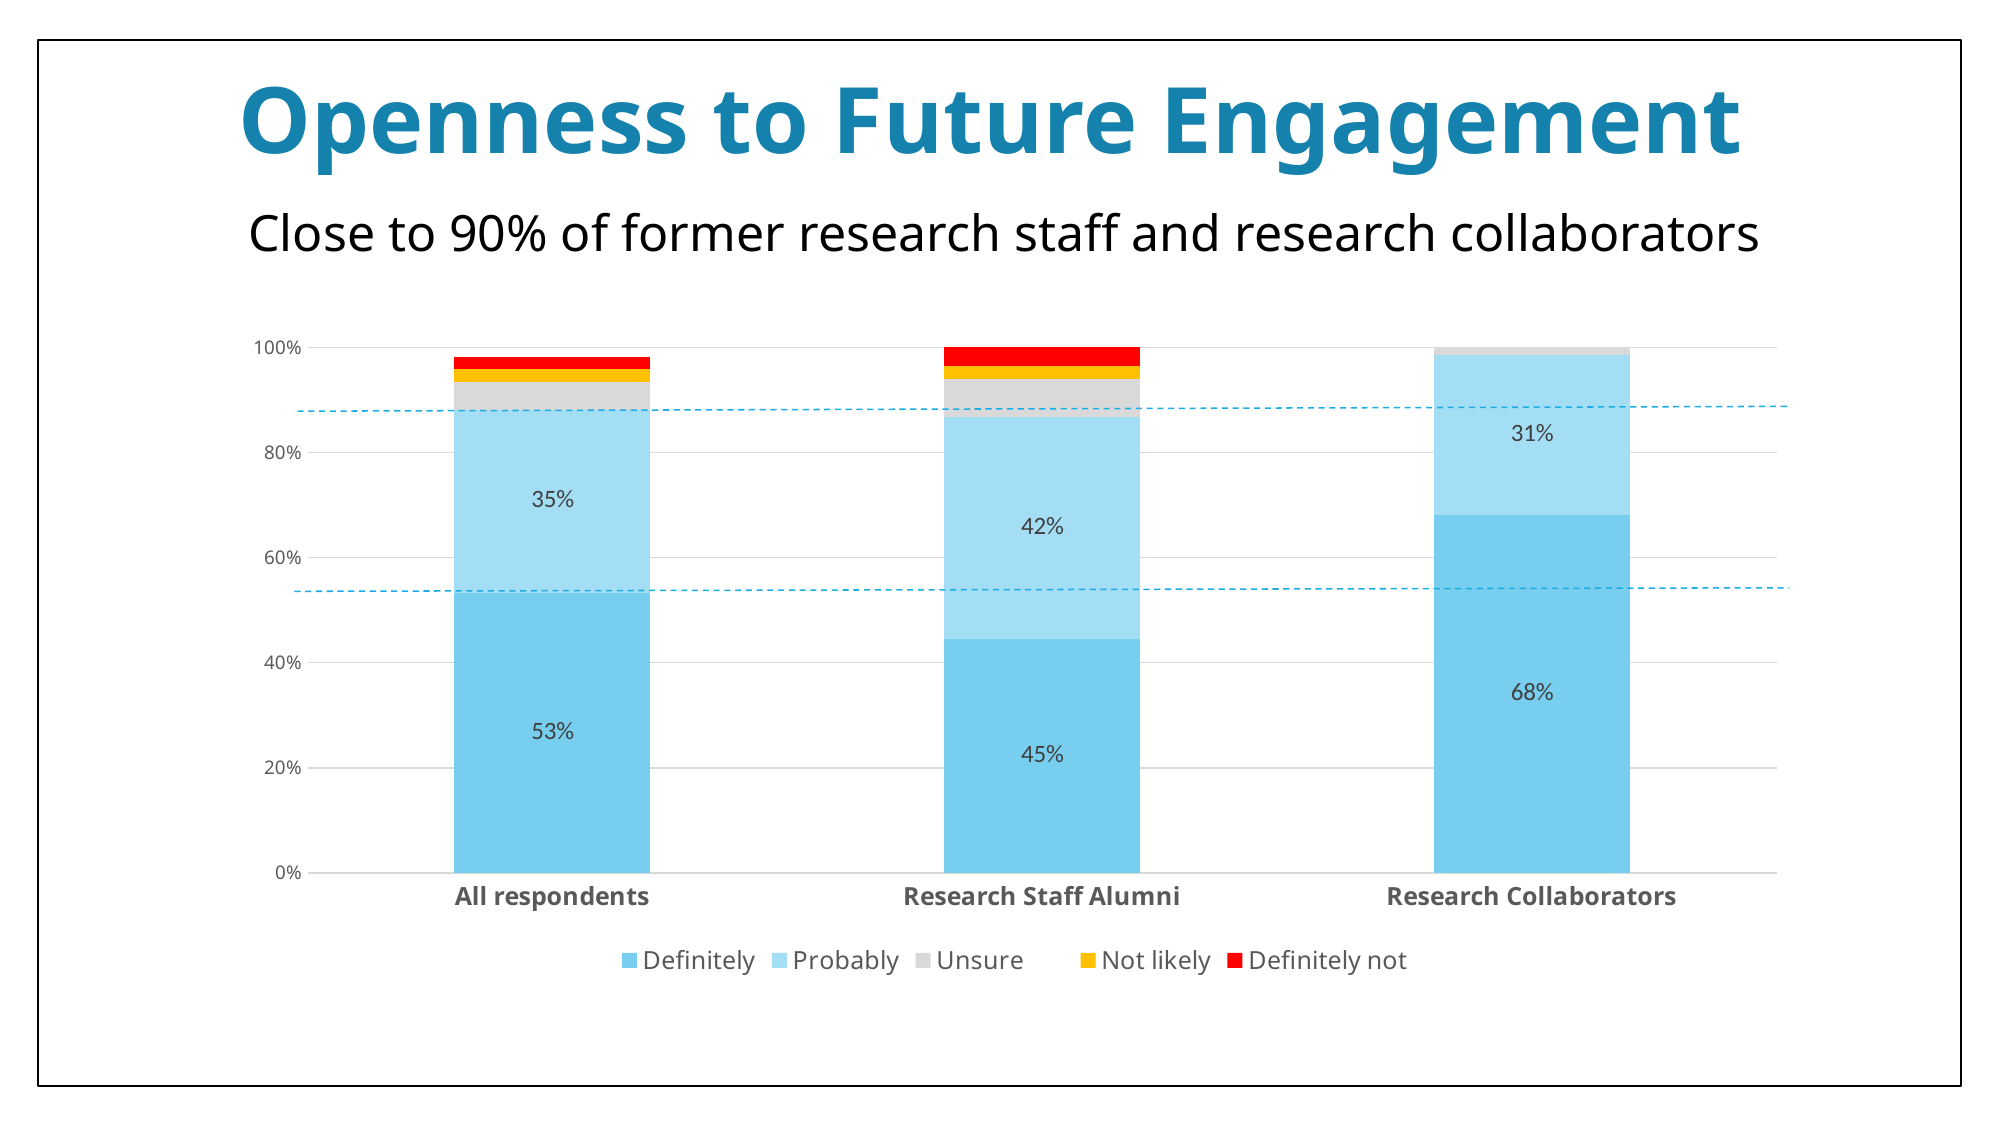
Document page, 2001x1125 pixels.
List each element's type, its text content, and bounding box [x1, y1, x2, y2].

chart [221, 320, 1809, 984]
text_box Openness to Future Engagement [173, 52, 1809, 194]
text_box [294, 587, 1790, 592]
text_box Close to 90% of former research staff and research collaborators [70, 194, 1939, 269]
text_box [297, 406, 1790, 412]
